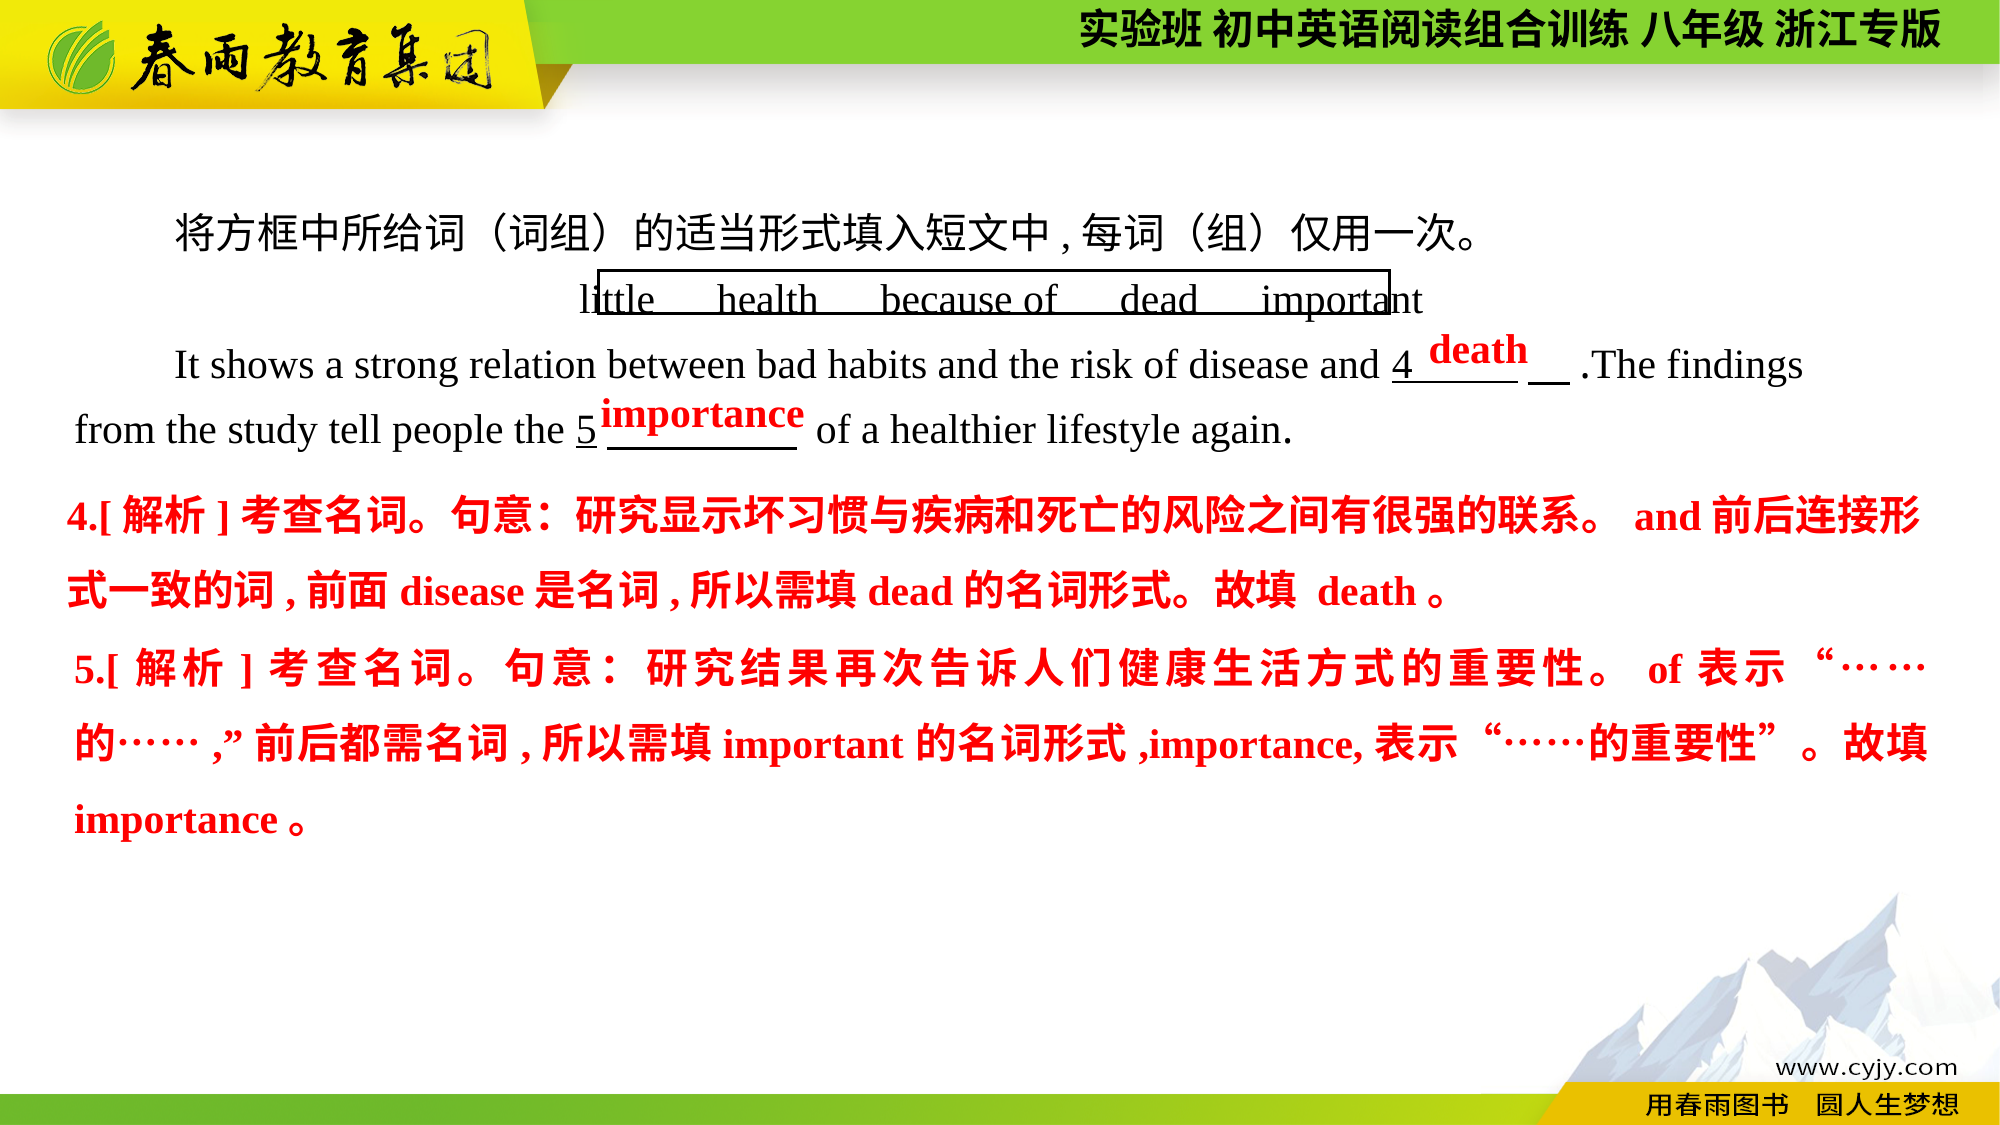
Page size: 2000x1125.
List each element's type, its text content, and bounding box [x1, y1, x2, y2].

text_box death [1413, 314, 1544, 380]
list 将方框中所给词（词组）的适当形式填入短文中,每词（组）仅用一次。 little health because of dead important It shows a strong relation between bad habits and the risk of disease and 4 .The findings from the study tell people the 5 of a healthier lifestyle again. [59, 184, 1944, 463]
picture [0, 0, 2000, 1125]
text_box [598, 270, 1390, 314]
text_box 4.[解析]考查名词。句意：研究显示坏习惯与疾病和死亡的风险之间有很强的联系。and前后连接形式一致的词,前面disease是名词,所以需填dead的名词形式。故填 death。 [51, 456, 1937, 622]
text_box 5.[解析]考查名词。句意：研究结果再次告诉人们健康生活方式的重要性。of表示“……的……,”前后都需名词,所以需填important的名词形式,importance,表示“……的重要性”。故填 importance。 [59, 609, 1944, 850]
text_box importance [575, 378, 820, 444]
